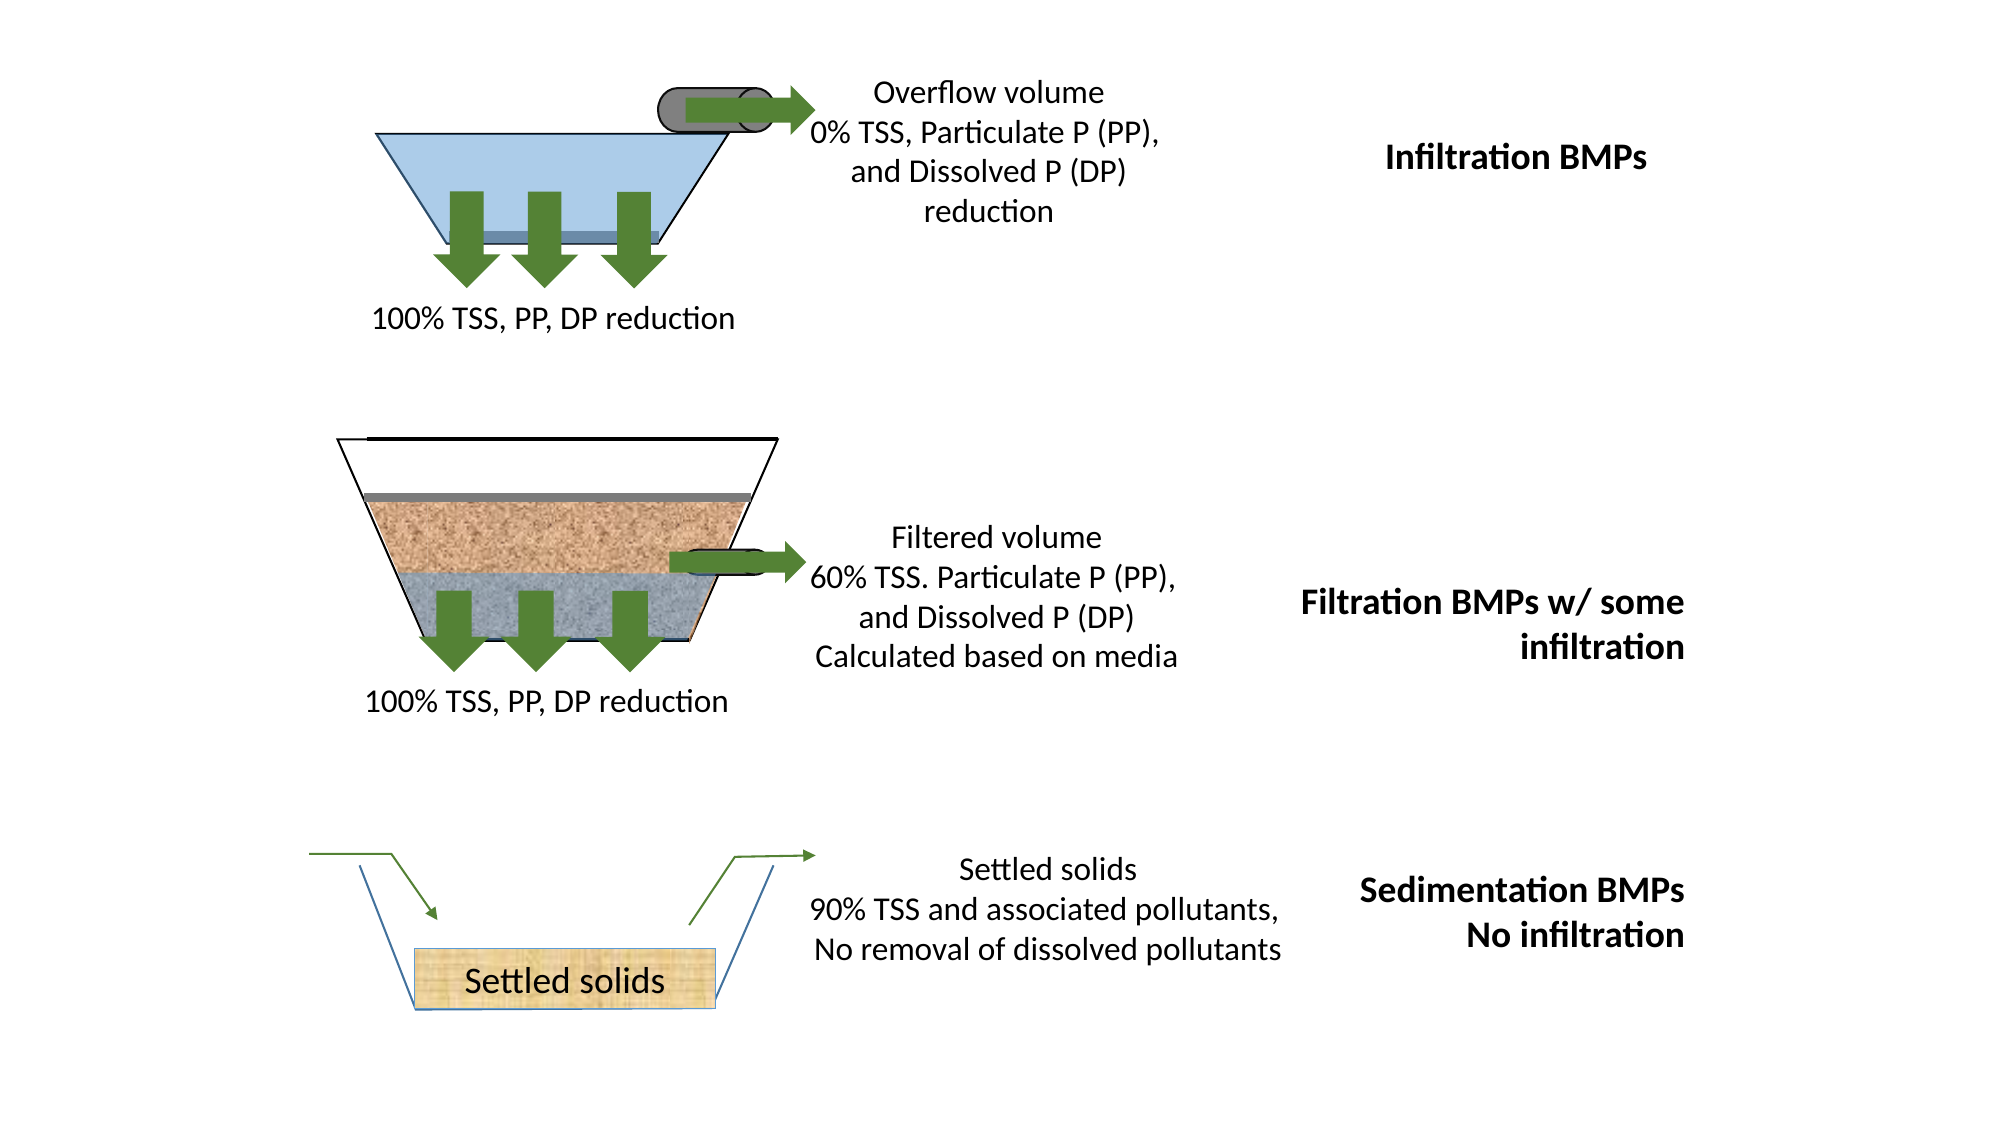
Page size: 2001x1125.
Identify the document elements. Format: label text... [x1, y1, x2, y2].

text_box Settled solids 90% TSS and associated pollutants, No removal of dissolved pollutants [794, 839, 1303, 975]
text_box [309, 852, 438, 921]
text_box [337, 439, 1202, 728]
text_box [688, 854, 794, 926]
text_box Infiltration BMPs [1186, 124, 1663, 185]
text_box Sedimentation BMPs No infiltration [1337, 857, 1700, 962]
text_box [352, 62, 1186, 344]
text_box Settled solids [414, 948, 716, 1009]
text_box Filtration BMPs w/ some infiltration [1275, 569, 1700, 675]
text_box [365, 865, 767, 1008]
